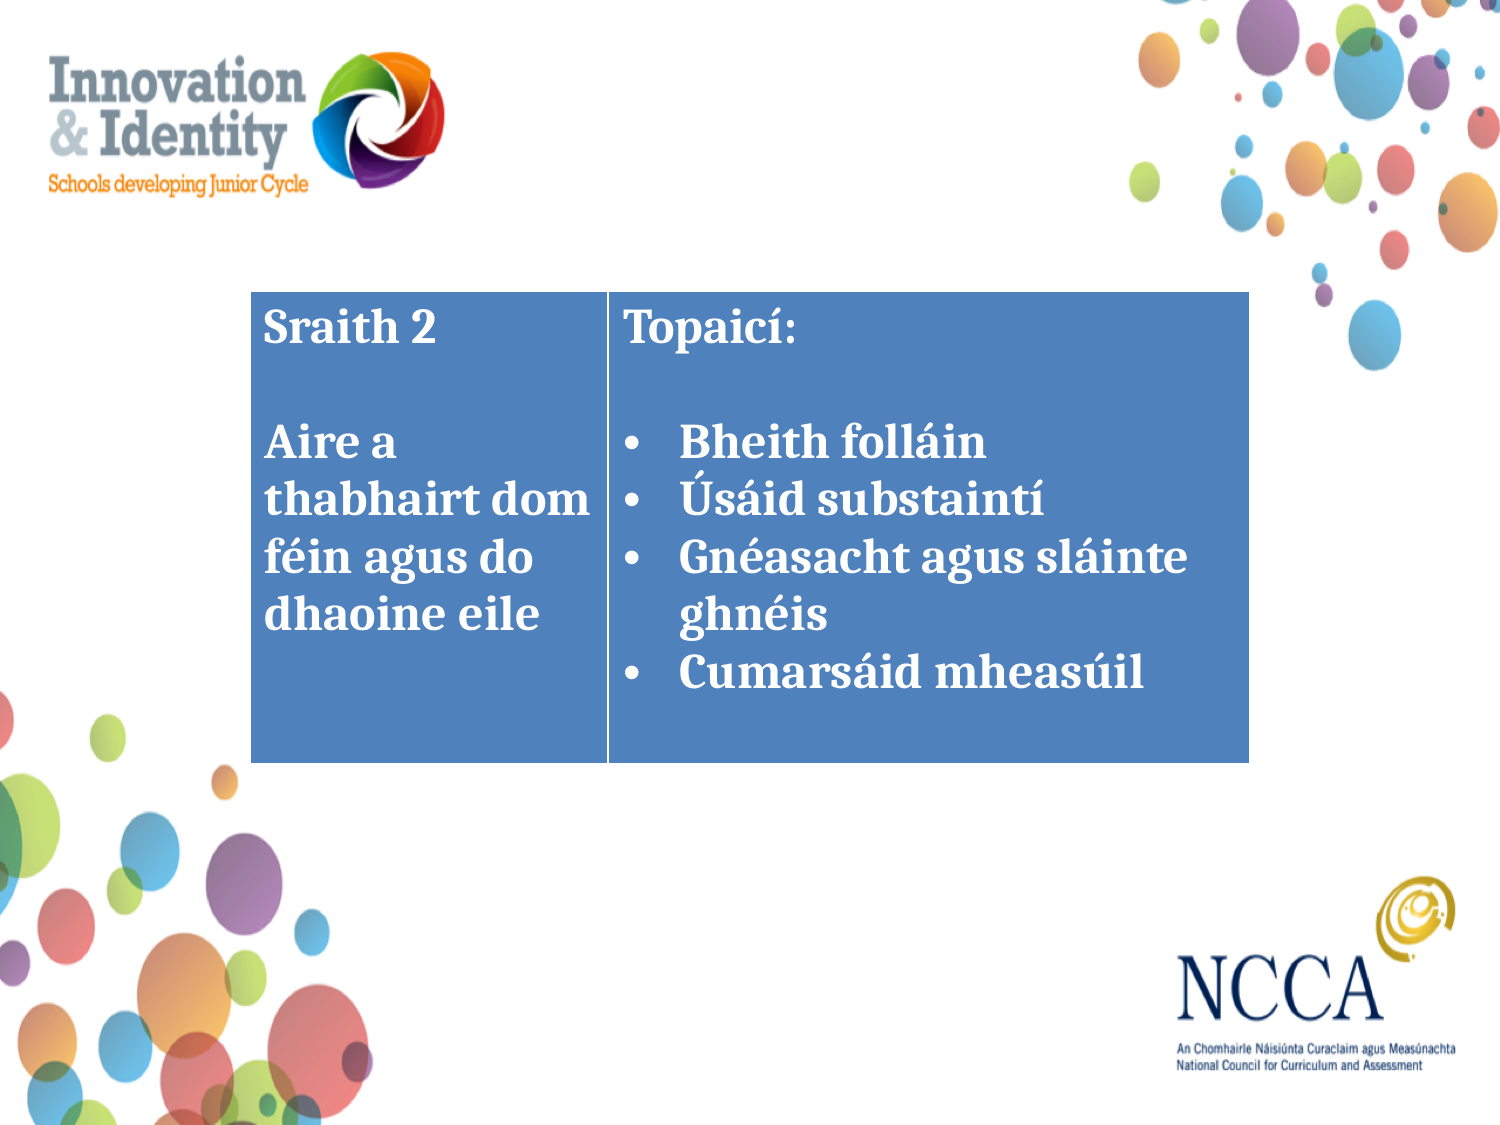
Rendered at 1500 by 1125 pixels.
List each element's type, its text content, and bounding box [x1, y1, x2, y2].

table_header Topaicí: Bheith folláin Úsáid substaintí Gnéasacht agus sláinte ghnéis Cumarsáid mheasúil [609, 292, 1249, 763]
table_header Sraith 2 Aire a thabhairt dom féin agus do dhaoine eile [251, 292, 607, 763]
picture [0, 0, 1500, 1125]
